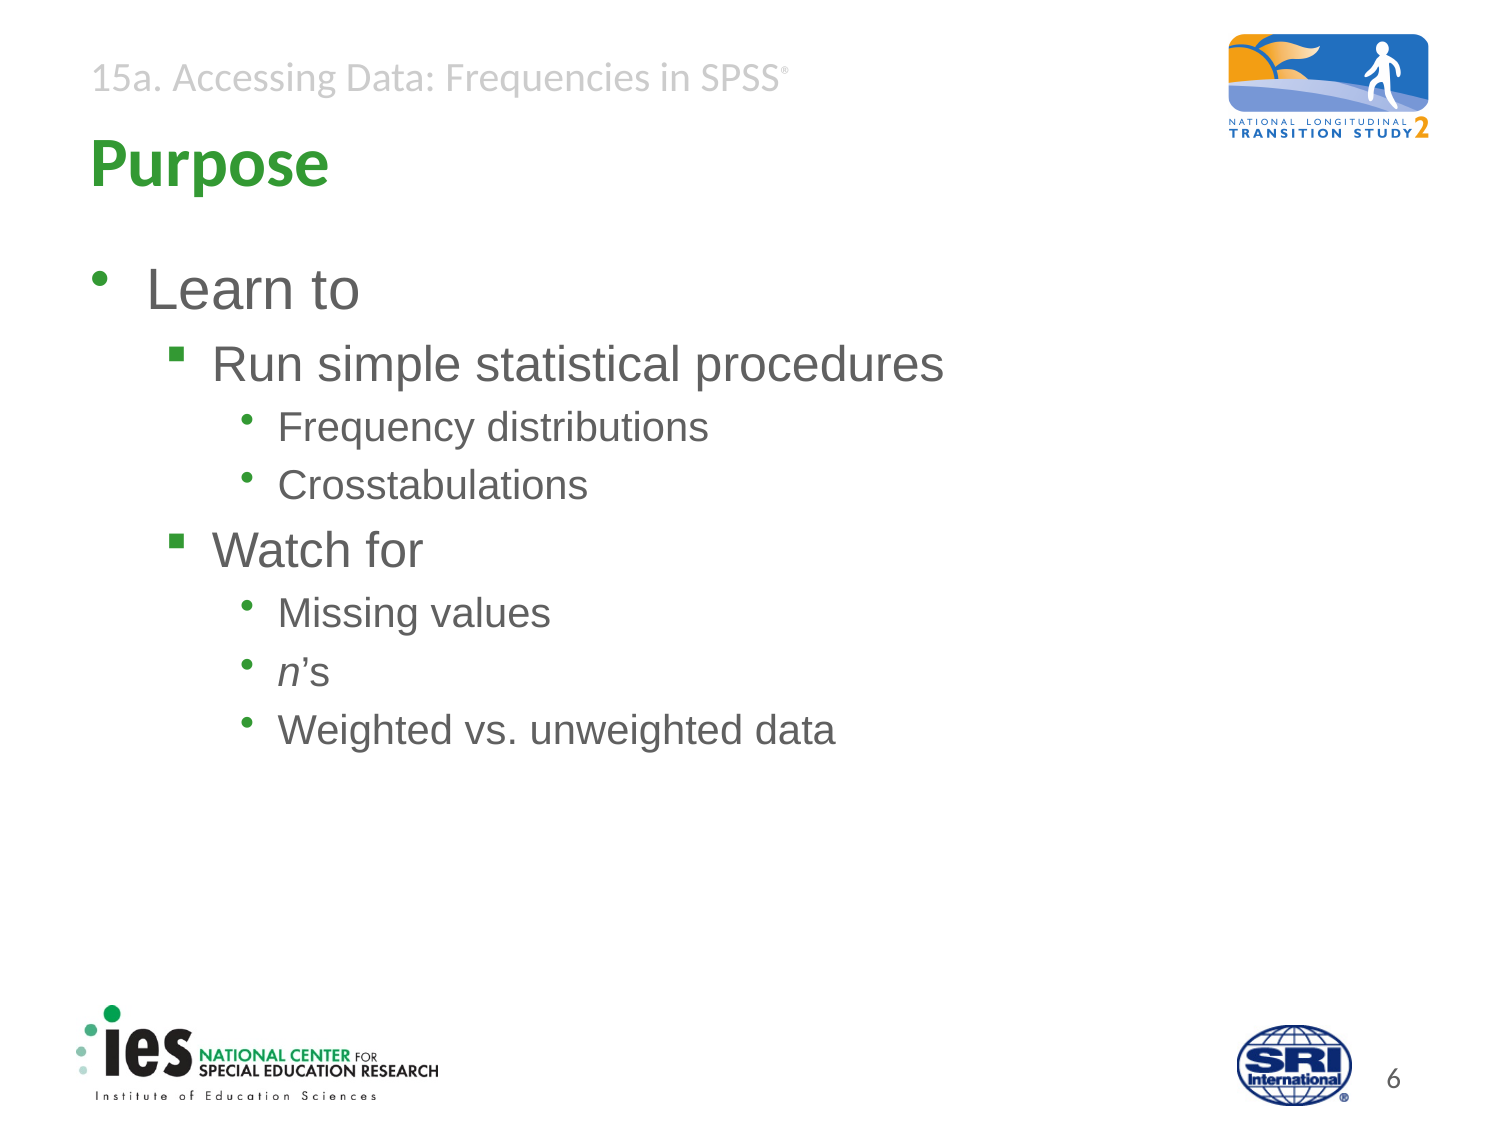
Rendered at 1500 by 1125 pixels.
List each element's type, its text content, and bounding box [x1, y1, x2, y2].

picture [76, 1005, 438, 1100]
slide_number 5 [1312, 1051, 1417, 1125]
title Purpose [74, 90, 1426, 226]
picture [1237, 1025, 1352, 1106]
list Learn to Run simple statistical procedures Frequency distributions Crosstabulations Watch for Missing values n’s Weighted vs. unweighted data [74, 243, 1426, 987]
